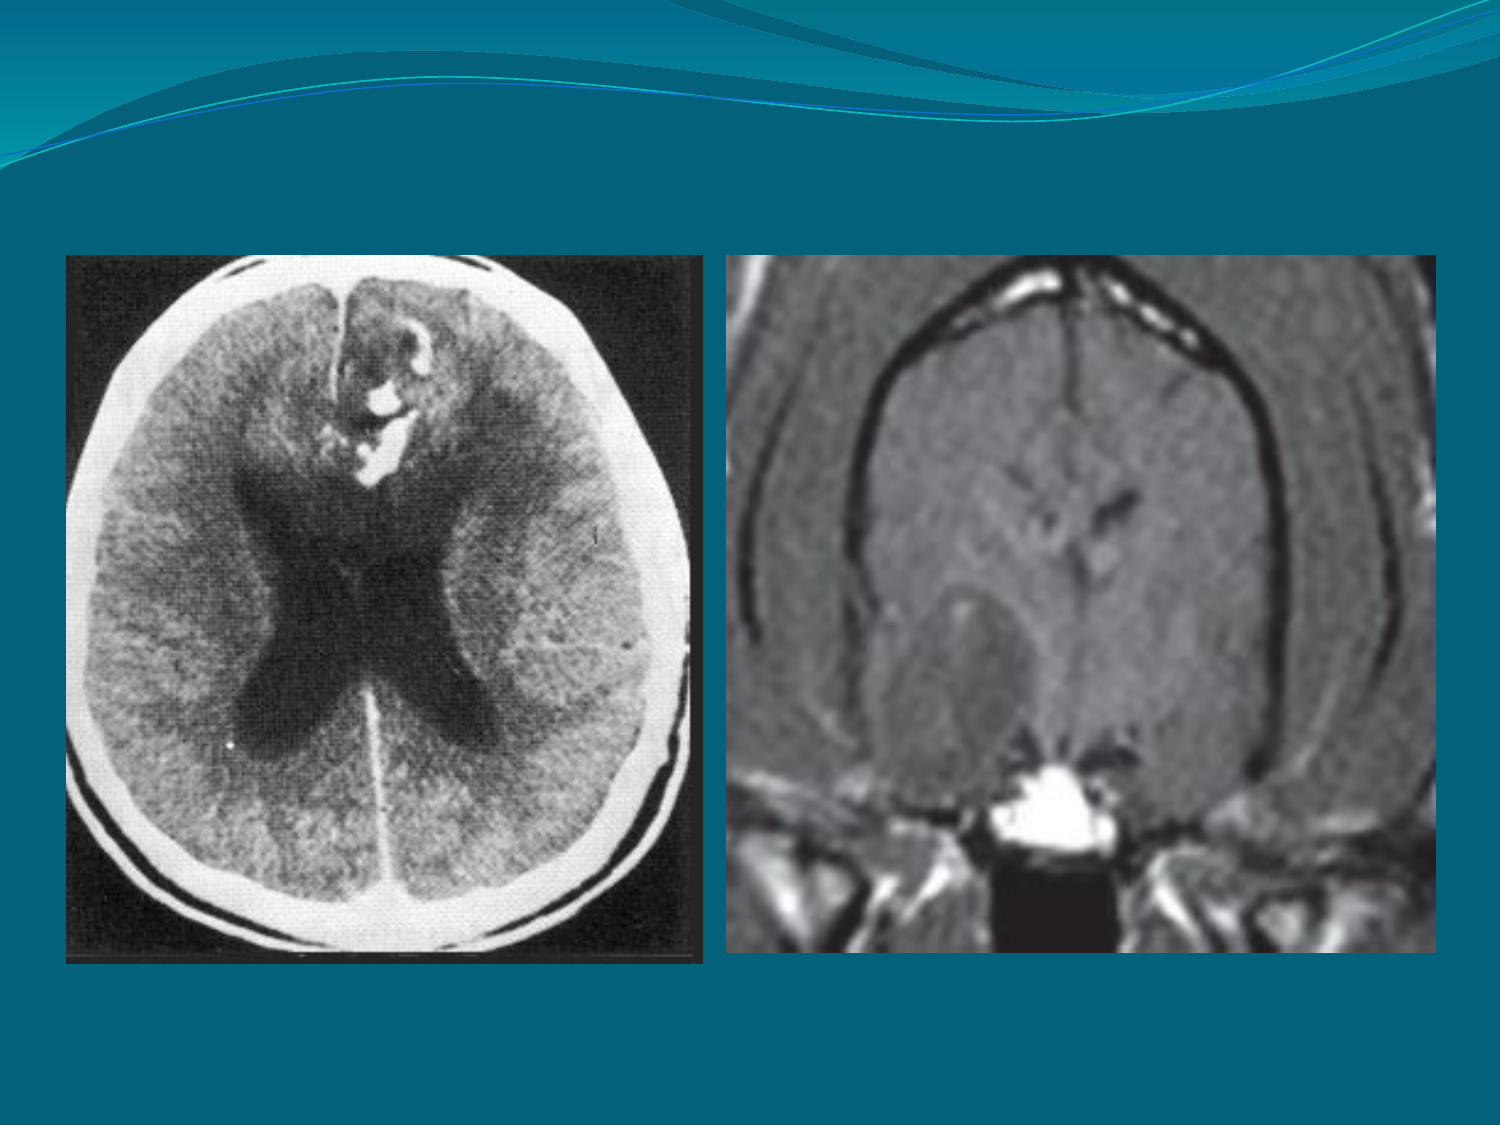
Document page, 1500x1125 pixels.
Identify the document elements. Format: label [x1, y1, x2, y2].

list [66, 255, 703, 965]
list [726, 255, 1436, 953]
